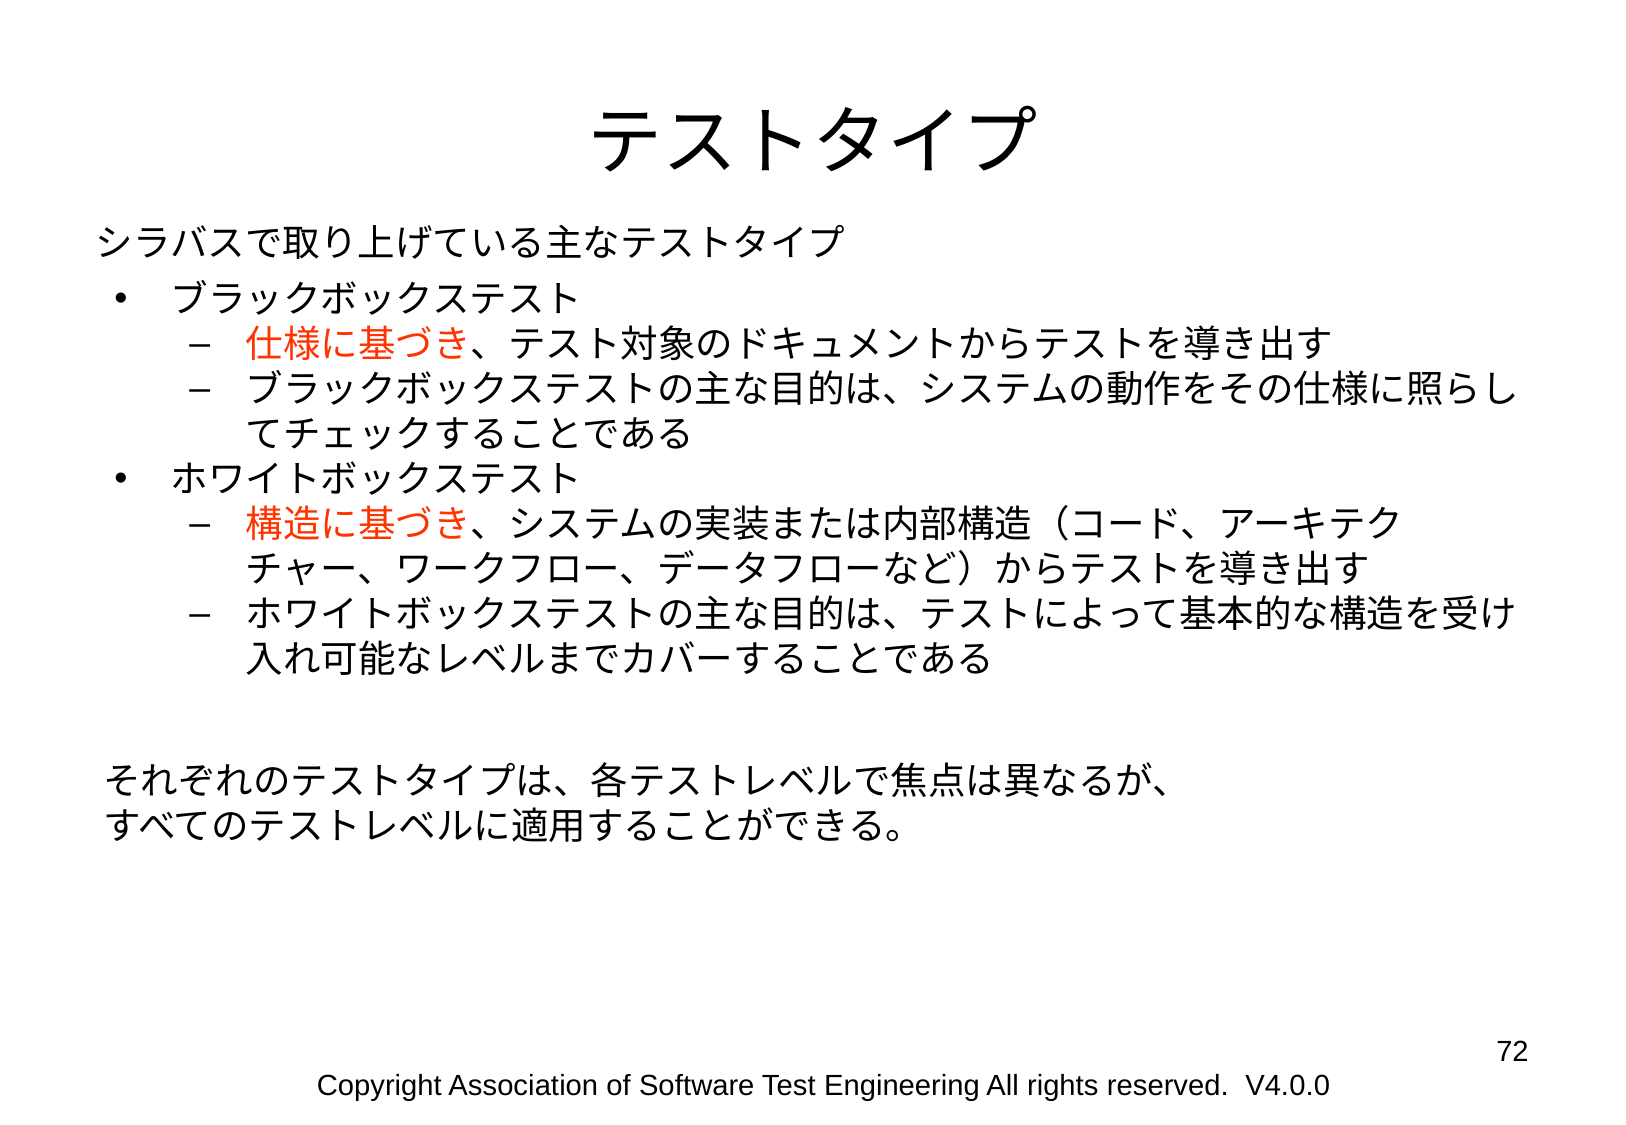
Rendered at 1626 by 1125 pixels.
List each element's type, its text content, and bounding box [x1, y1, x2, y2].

text_box それぞれのテストタイプは、各テストレベルで焦点は異なるが、 すべてのテストレベルに適用することができる。 [88, 741, 1561, 862]
slide_number ‹#› [1164, 1024, 1544, 1103]
footer Copyright Association of Software Test Engineering All rights reserved. V4.0.0 [233, 1058, 1415, 1103]
list シラバスで取り上げている主なテストタイプ ブラックボックステスト 仕様に基づき、テスト対象のドキュメントからテストを導き出す ブラックボックステストの主な目的は、システムの動作をその仕様に照らしてチェックすることである ホワイトボックステスト 構造に基づき、システムの実装または内部構造（コード、アーキテクチャー、ワークフロー、データフローなど）からテストを導き出す ホワイトボックステストの主な目的は、テストによって基本的な構造を受け入れ可能なレベルまでカバーすることである [80, 211, 1568, 723]
title テストタイプ [81, 45, 1544, 211]
